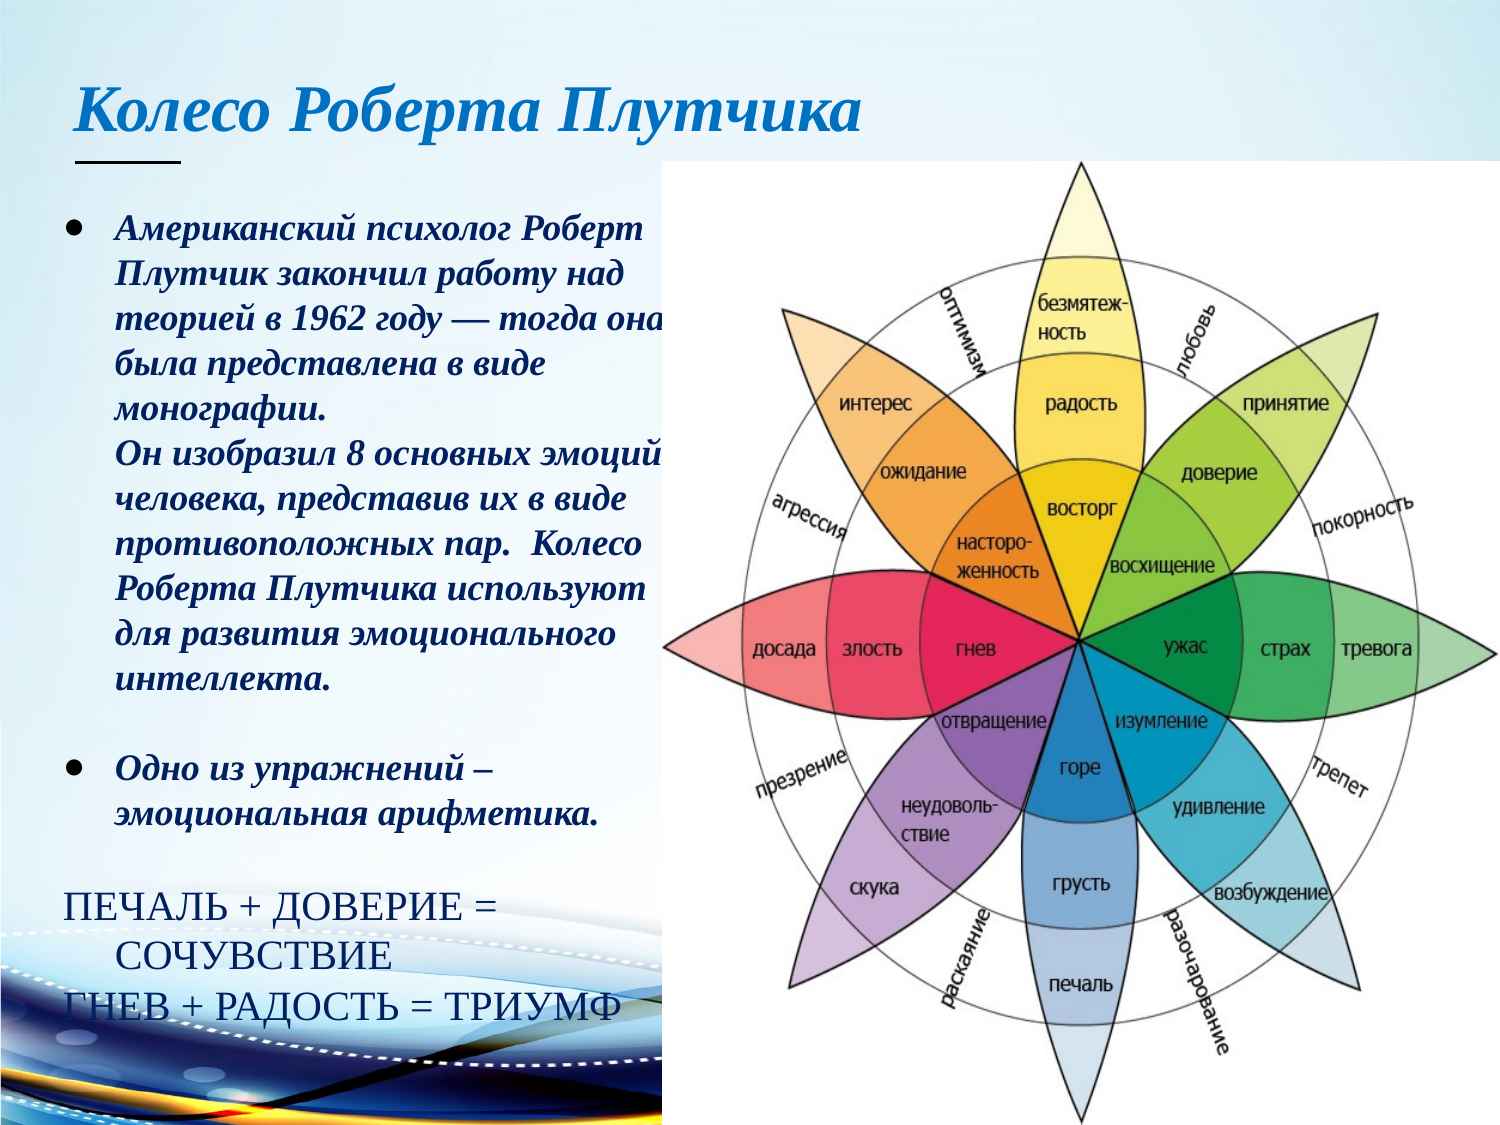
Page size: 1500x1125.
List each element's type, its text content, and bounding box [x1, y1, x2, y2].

picture [1, 1, 1500, 1125]
list Американский психолог Роберт Плутчик закончил работу над теорией в 1962 году — тогда она была представлена в виде монографии. Он изобразил 8 основных эмоций человека, представив их в виде противоположных пар. Колесо Роберта Плутчика используют для развития эмоционального интеллекта. Одно из упражнений – эмоциональная арифметика. ПЕЧАЛЬ + ДОВЕРИЕ = СОЧУВСТВИЕ ГНЕВ + РАДОСТЬ = ТРИУМФ [24, 188, 657, 320]
title Колесо Роберта Плутчика [58, 50, 950, 137]
